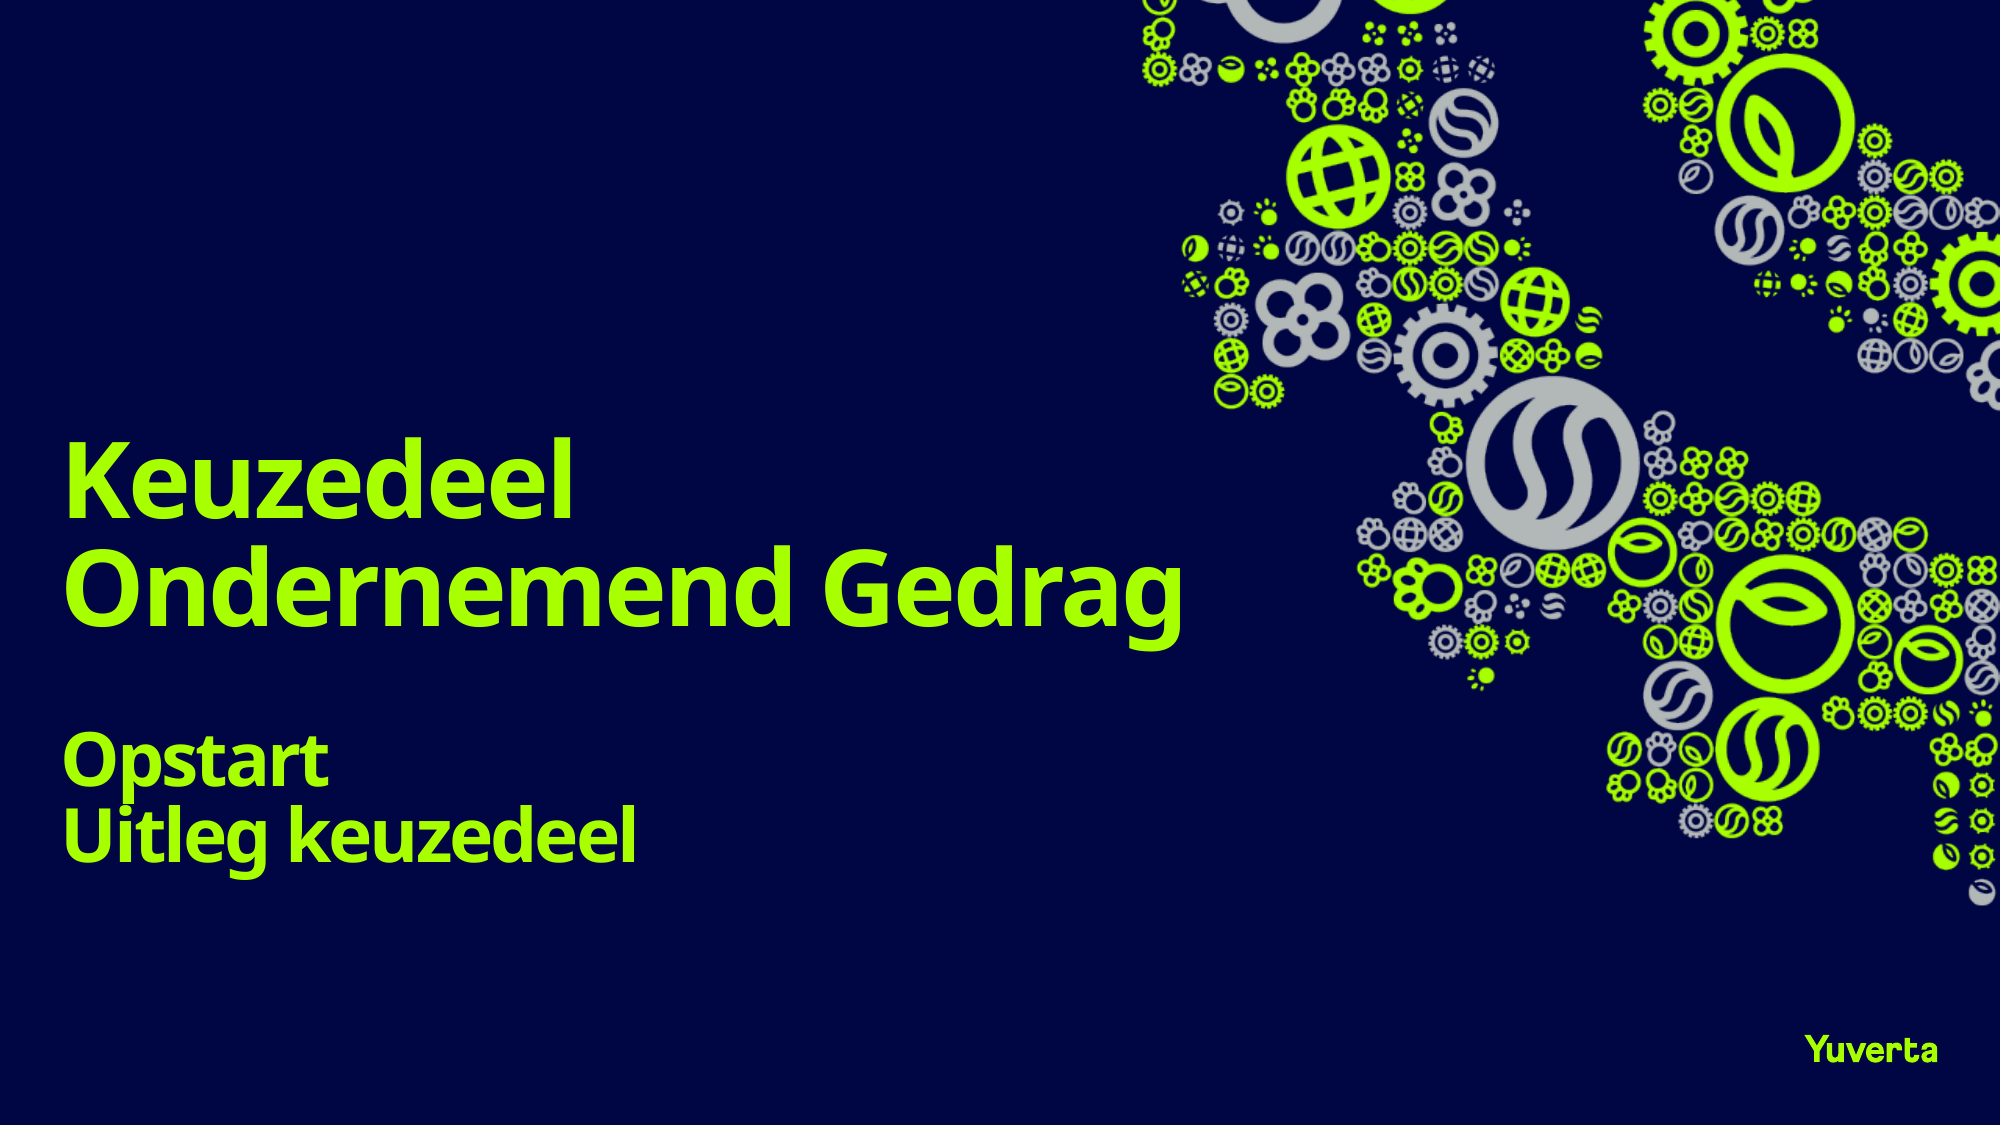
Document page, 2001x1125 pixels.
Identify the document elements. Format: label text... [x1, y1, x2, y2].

picture [0, 0, 2000, 1125]
title Keuzedeel Ondernemend Gedrag Opstart Uitleg keuzedeel [60, 649, 1484, 1006]
